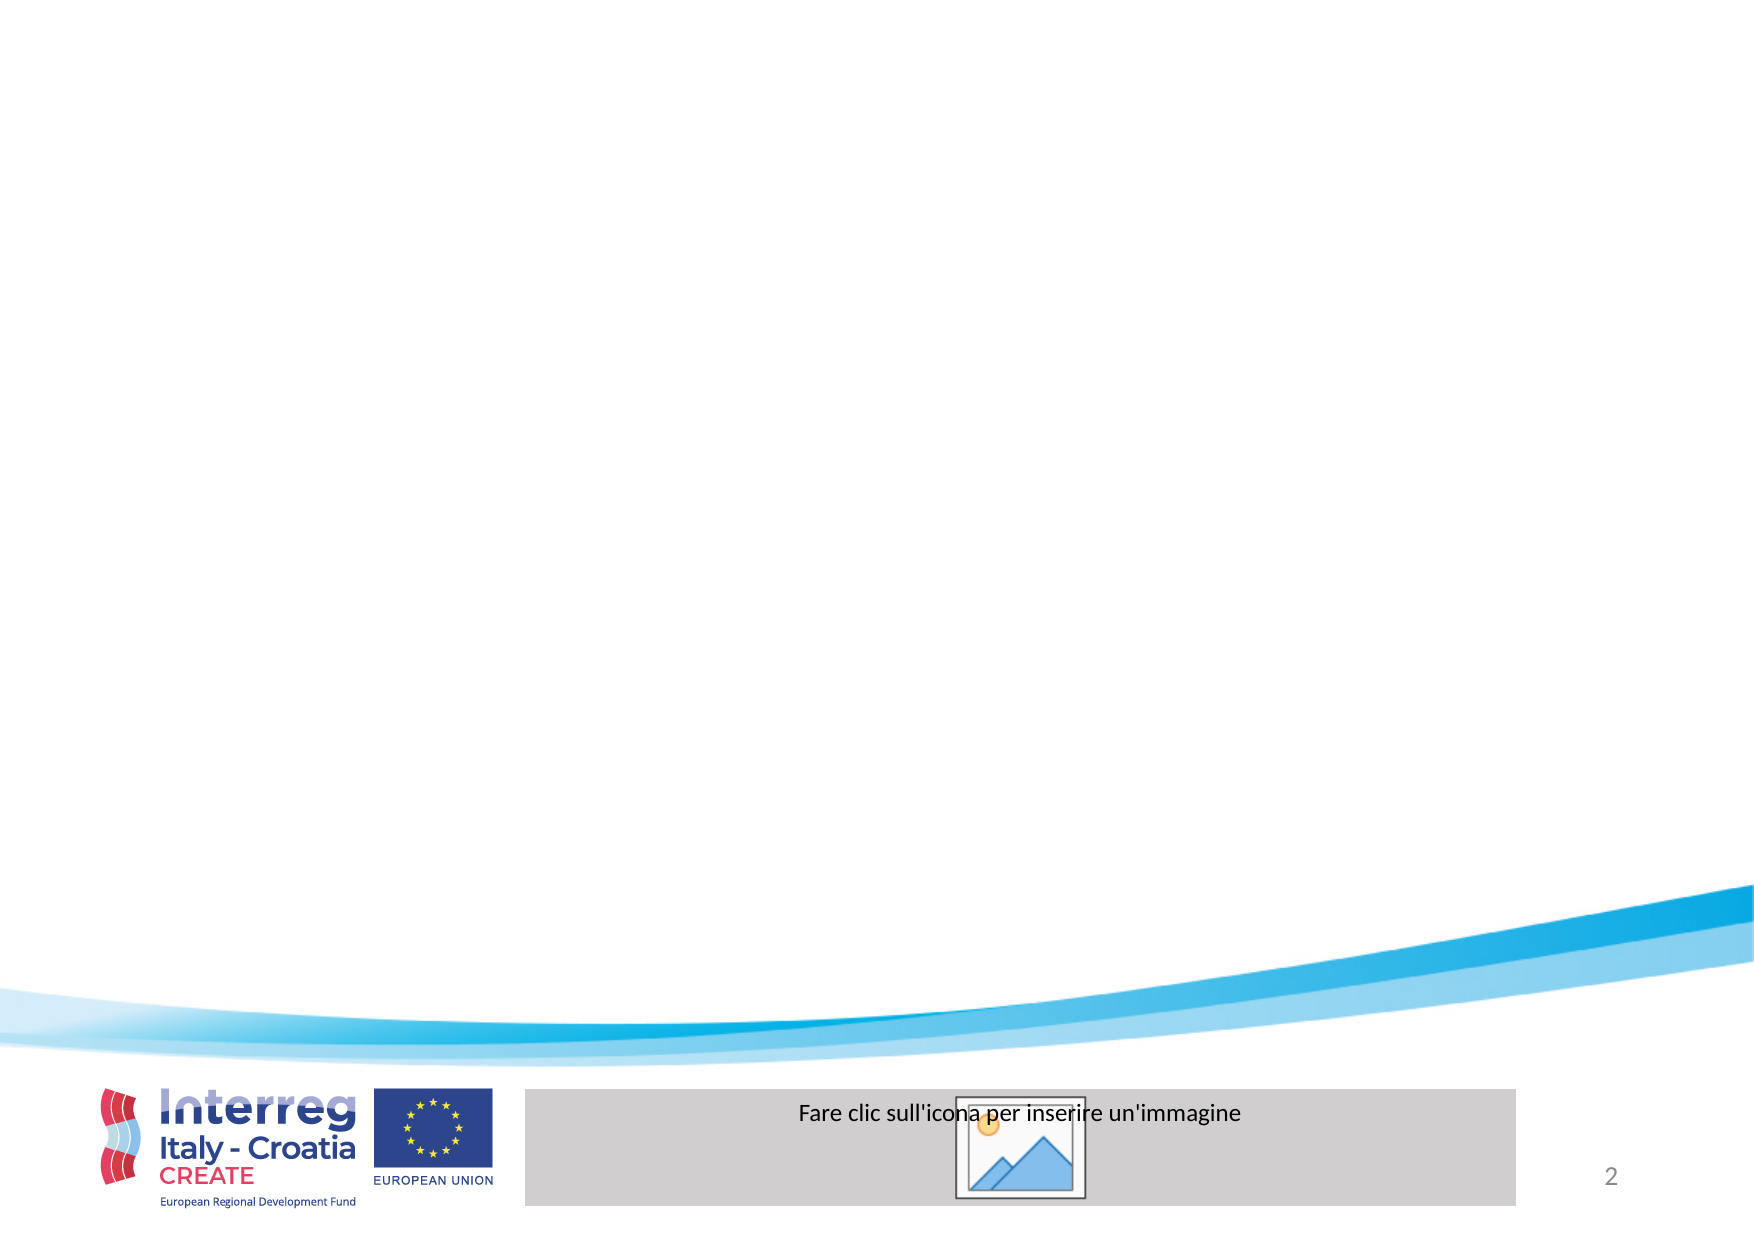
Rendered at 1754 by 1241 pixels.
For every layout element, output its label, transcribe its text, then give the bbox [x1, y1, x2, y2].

picture [0, 884, 1754, 1218]
slide_number 2 [1521, 1132, 1634, 1216]
